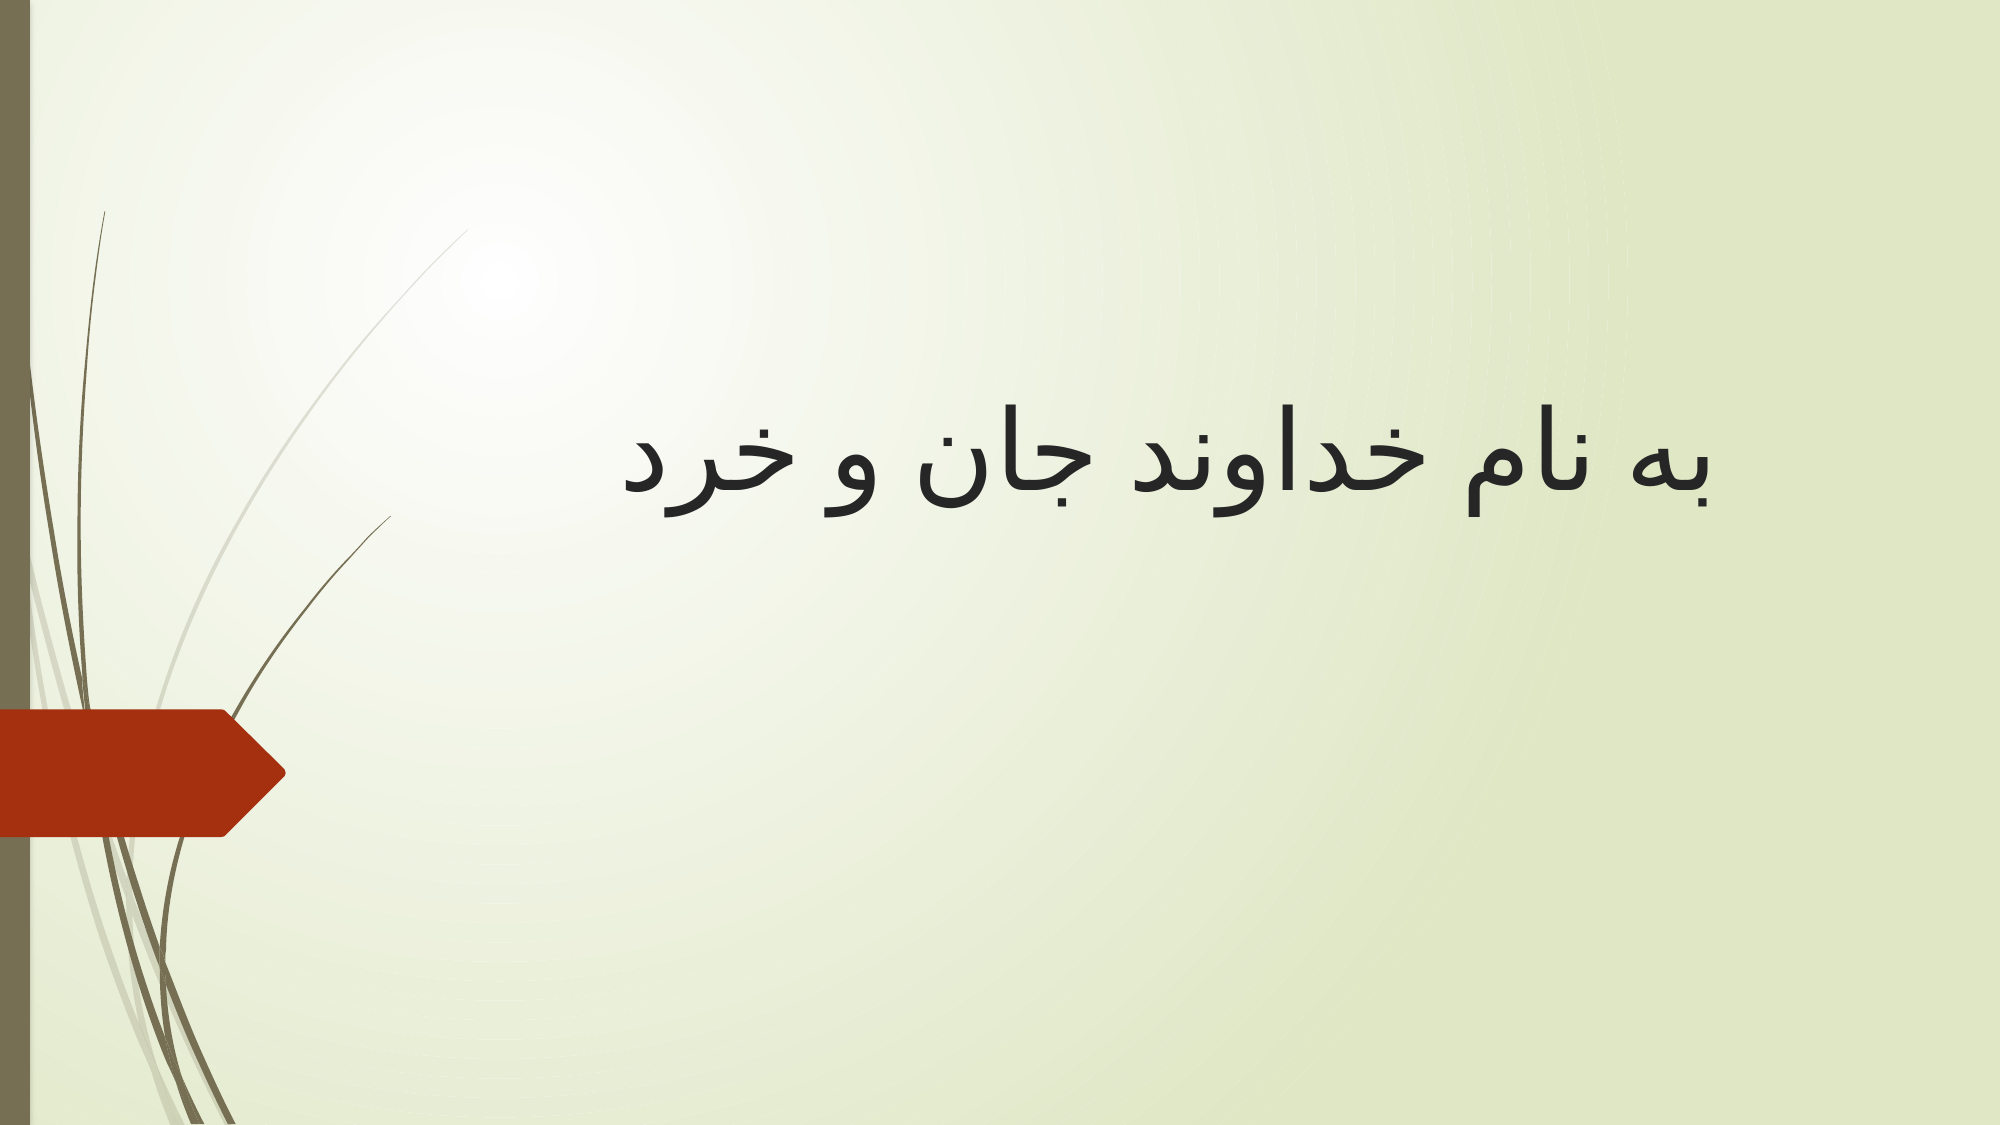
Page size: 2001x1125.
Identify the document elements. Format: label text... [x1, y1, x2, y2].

title به نام خداوند جان و خرد [437, 149, 1900, 521]
